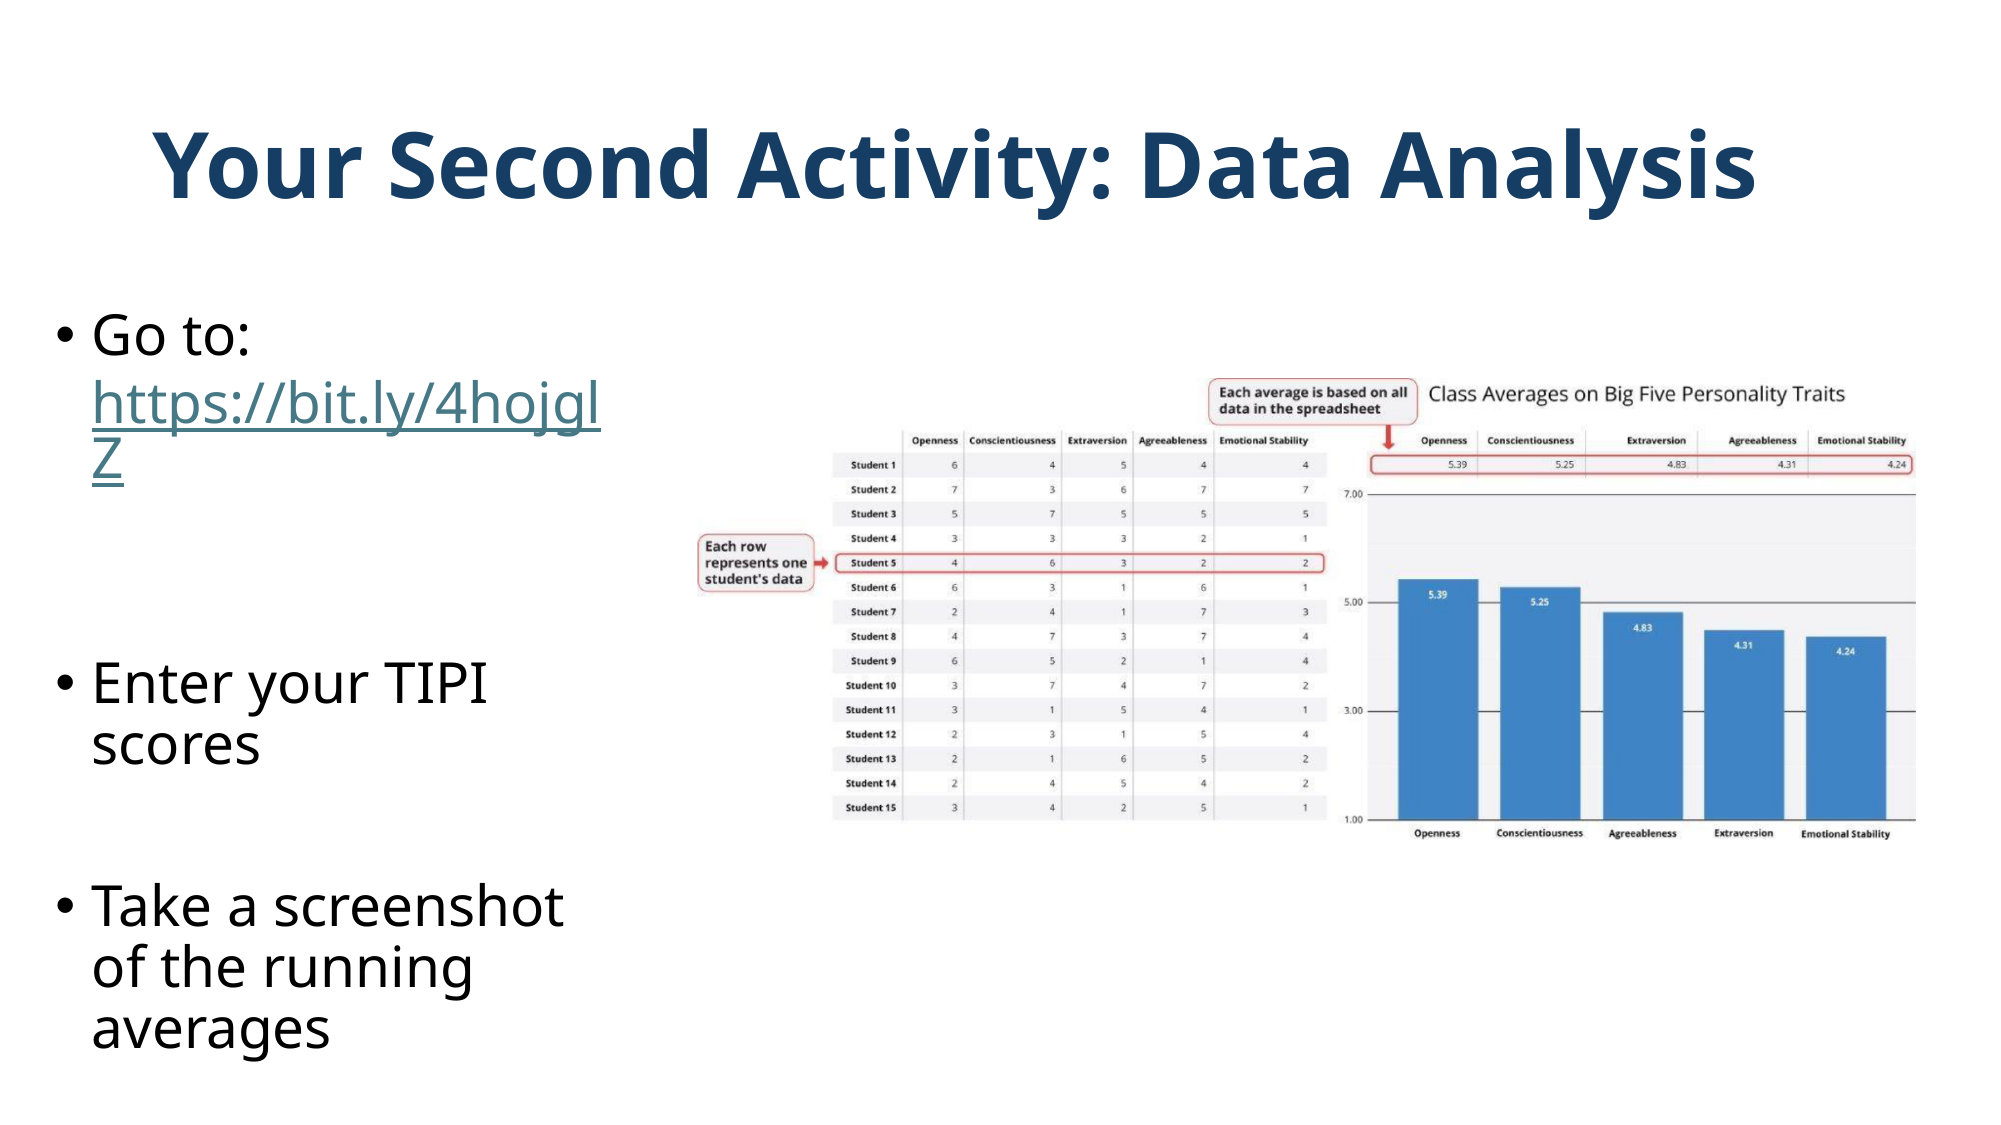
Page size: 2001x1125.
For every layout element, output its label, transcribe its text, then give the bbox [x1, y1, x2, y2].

list Go to: https://bit.ly/4hojglZ Enter your TIPI scores Take a screenshot of the running averages [40, 299, 626, 1014]
picture [663, 342, 1941, 871]
title Your Second Activity: Data Analysis [137, 59, 1863, 278]
